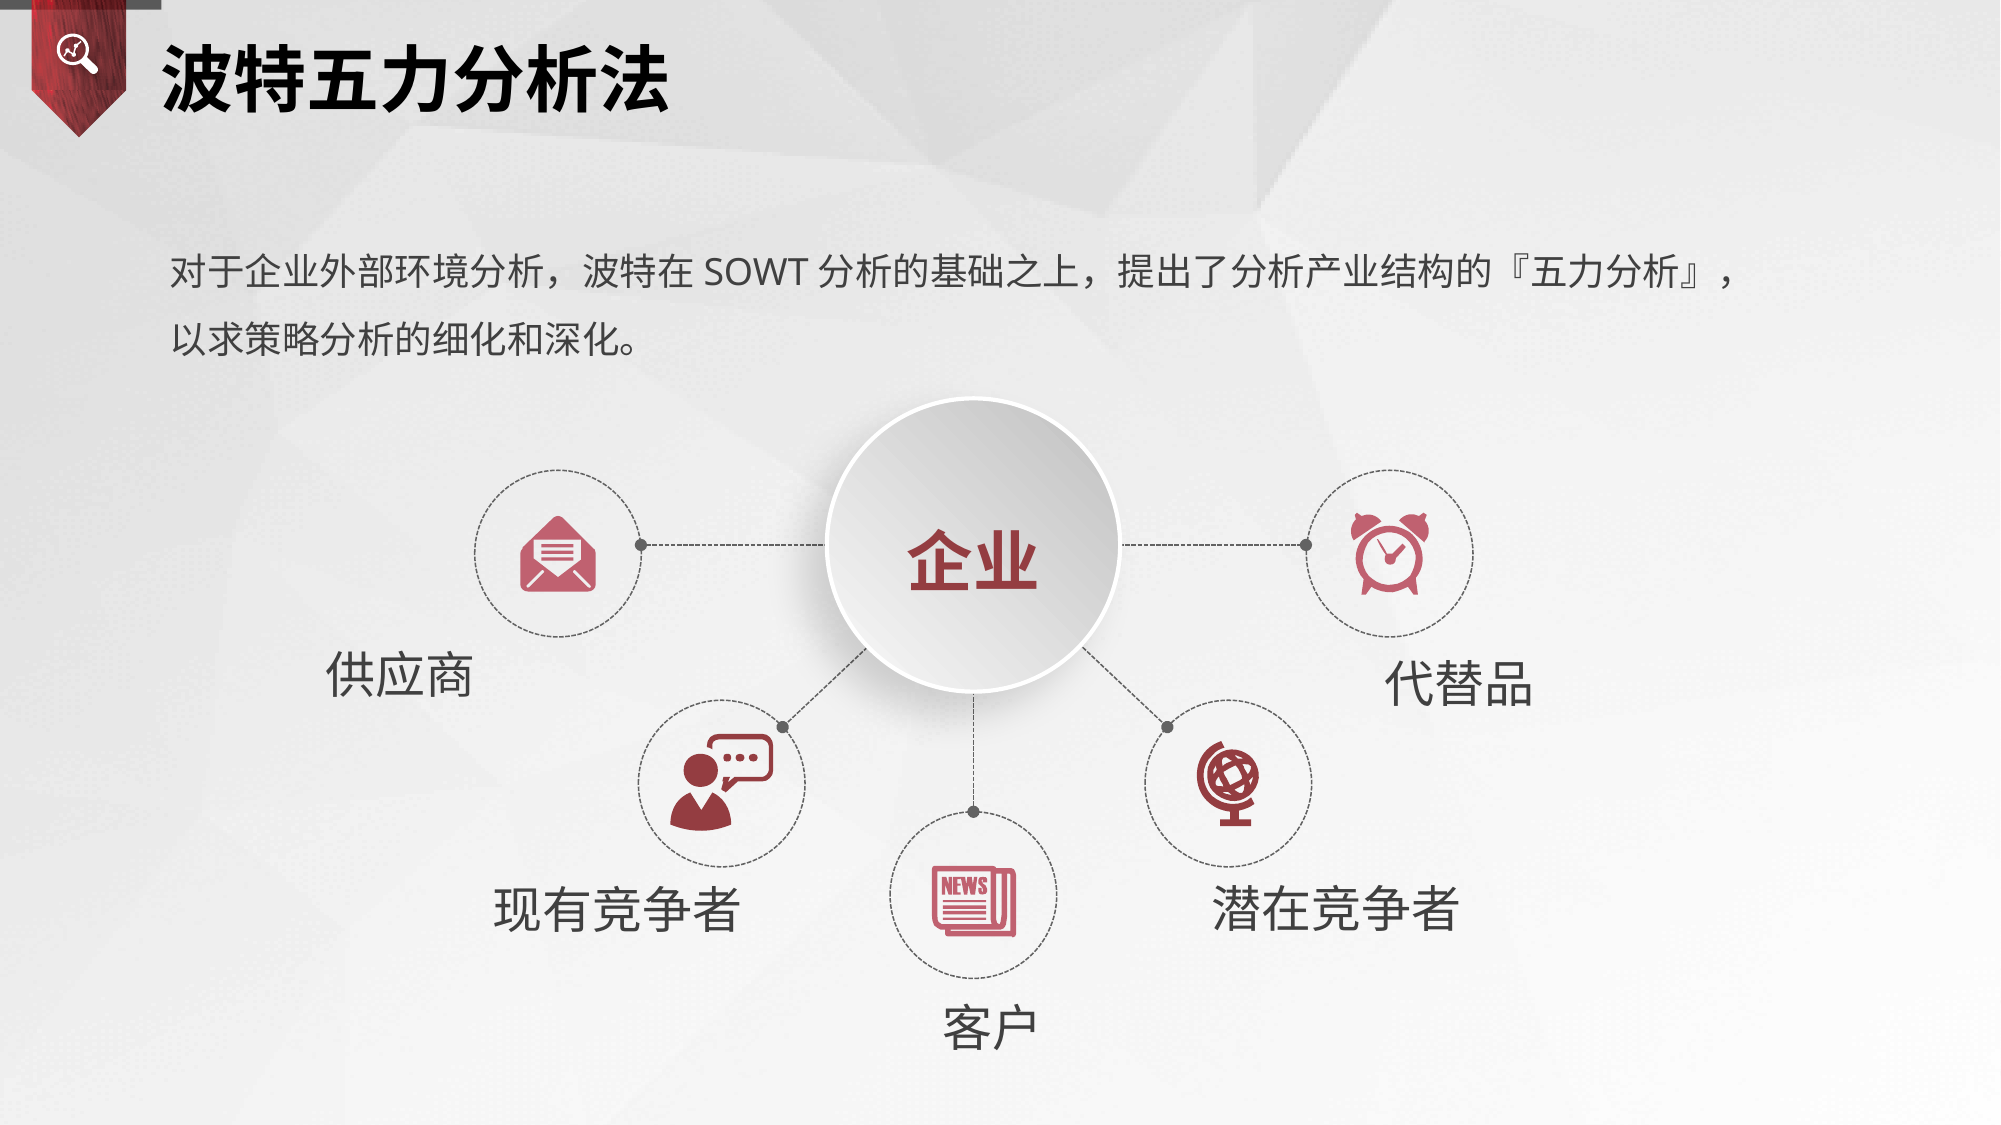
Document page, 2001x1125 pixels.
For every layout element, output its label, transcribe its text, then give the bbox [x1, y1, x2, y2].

text_box [931, 865, 1017, 938]
text_box [637, 699, 807, 868]
text_box [825, 397, 1122, 544]
text_box 客户 [927, 989, 1142, 1064]
text_box 现有竞争者 [359, 871, 757, 947]
text_box [670, 792, 732, 831]
text_box [1207, 749, 1259, 802]
text_box 潜在竞争者 [1196, 870, 1565, 945]
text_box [975, 546, 1168, 728]
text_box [782, 546, 973, 728]
text_box [473, 469, 643, 638]
text_box 企业 [838, 512, 1109, 544]
text_box [1305, 469, 1475, 638]
picture [0, 0, 2001, 1125]
text_box 对于企业外部环境分析，波特在SOWT分析的基础之上，提出了分析产业结构的『五力分析』，以求策略分析的细化和深化。 [154, 218, 1755, 368]
text_box [889, 810, 1058, 980]
text_box [1143, 699, 1313, 868]
text_box [520, 515, 596, 592]
text_box 供应商 [274, 636, 490, 711]
text_box [683, 753, 718, 787]
text_box [706, 733, 774, 793]
text_box 波特五力分析法 [149, 28, 891, 128]
text_box [1196, 741, 1255, 827]
text_box 代替品 [1369, 644, 1585, 720]
text_box [1351, 512, 1429, 595]
